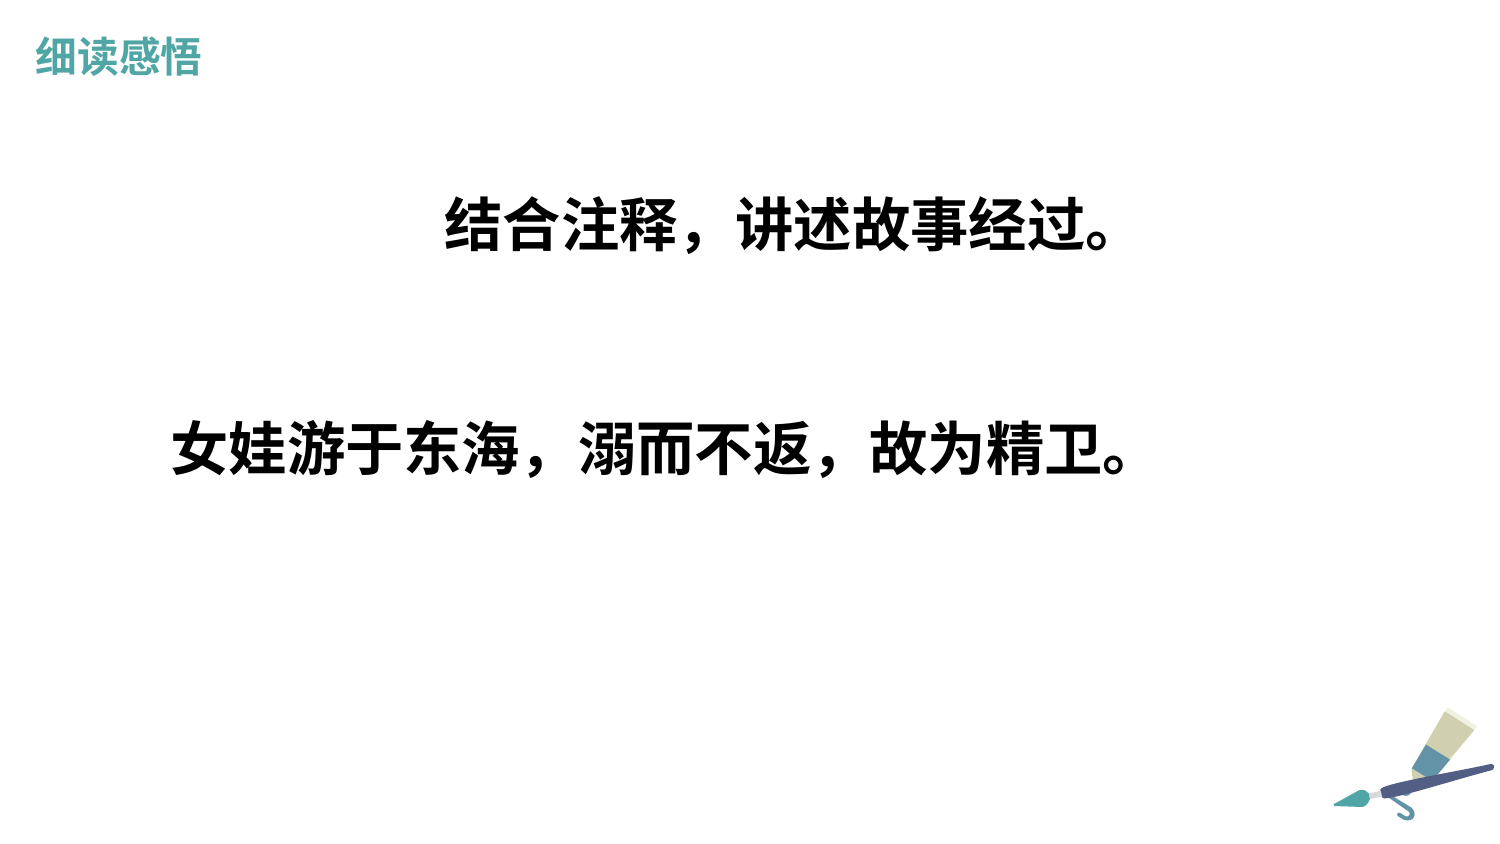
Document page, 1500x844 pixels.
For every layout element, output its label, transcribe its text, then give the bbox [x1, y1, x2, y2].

text_box 结合注释，讲述故事经过。 [433, 182, 1194, 264]
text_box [1358, 708, 1481, 844]
text_box 女娃游于东海，溺而不返，故为精卫。 [159, 406, 1330, 488]
text_box 细读感悟 [24, 25, 261, 87]
